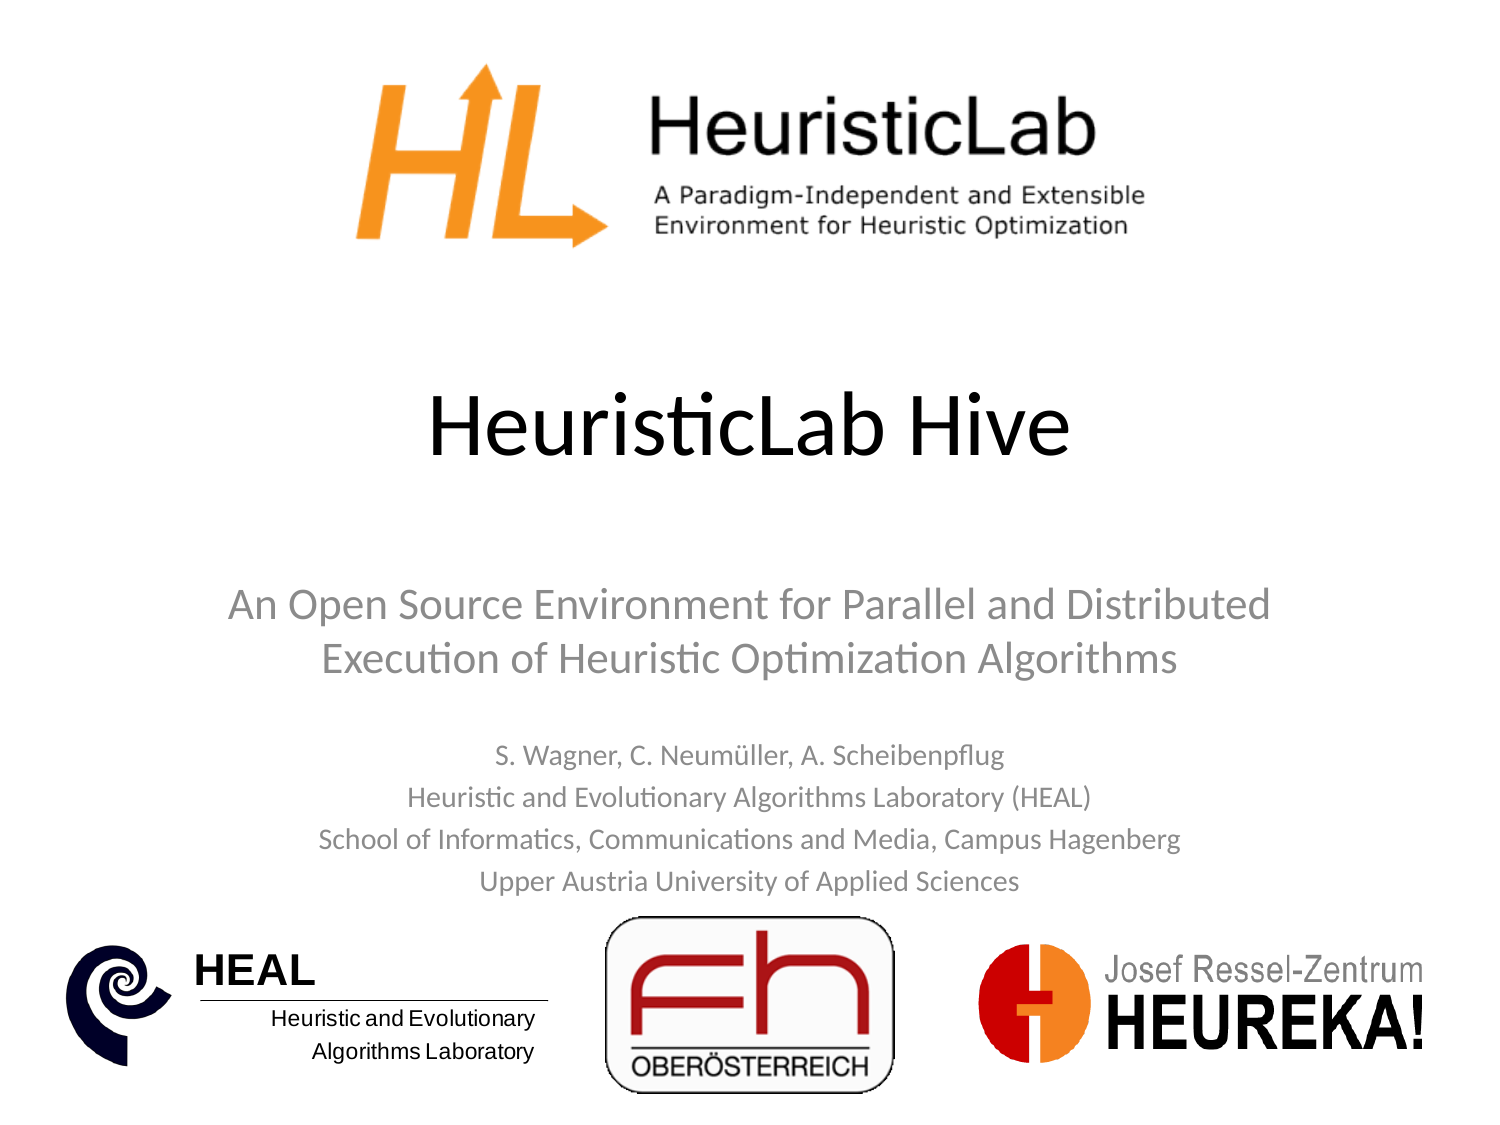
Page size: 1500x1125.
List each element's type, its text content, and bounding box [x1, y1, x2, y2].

text_box S. Wagner, C. Neumüller, A. Scheibenpflug Heuristic and Evolutionary Algorithms Laboratory (HEAL) School of Informatics, Communications and Media, Campus Hagenberg Upper Austria University of Applied Sciences [0, 727, 1500, 905]
picture [605, 916, 895, 1094]
picture [970, 940, 1436, 1066]
title HeuristicLab Hive [0, 297, 1500, 539]
picture [249, 55, 1251, 256]
subtitle An Open Source Environment for Parallel and Distributed Execution of Heuristic Optimization Algorithms [0, 566, 1500, 693]
picture [43, 916, 550, 1095]
